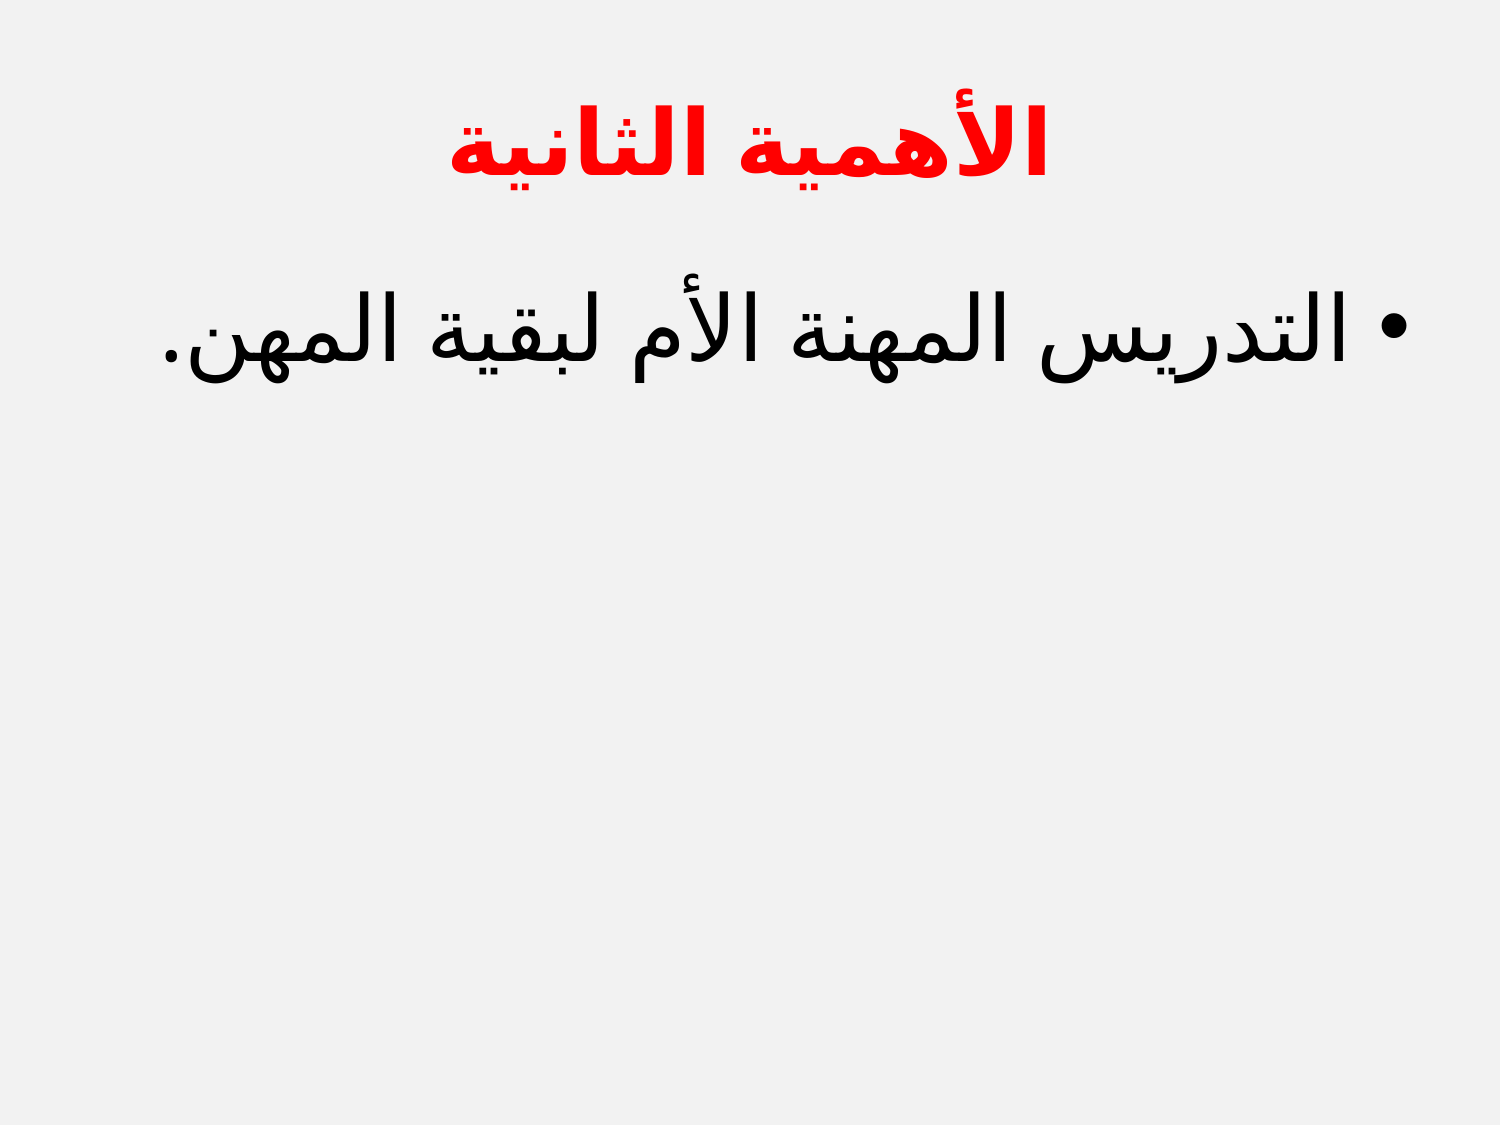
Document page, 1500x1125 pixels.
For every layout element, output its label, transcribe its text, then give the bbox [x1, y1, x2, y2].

list التدريس المهنة الأم لبقية المهن. [75, 262, 1425, 1005]
title الأهمية الثانية [75, 45, 1425, 233]
